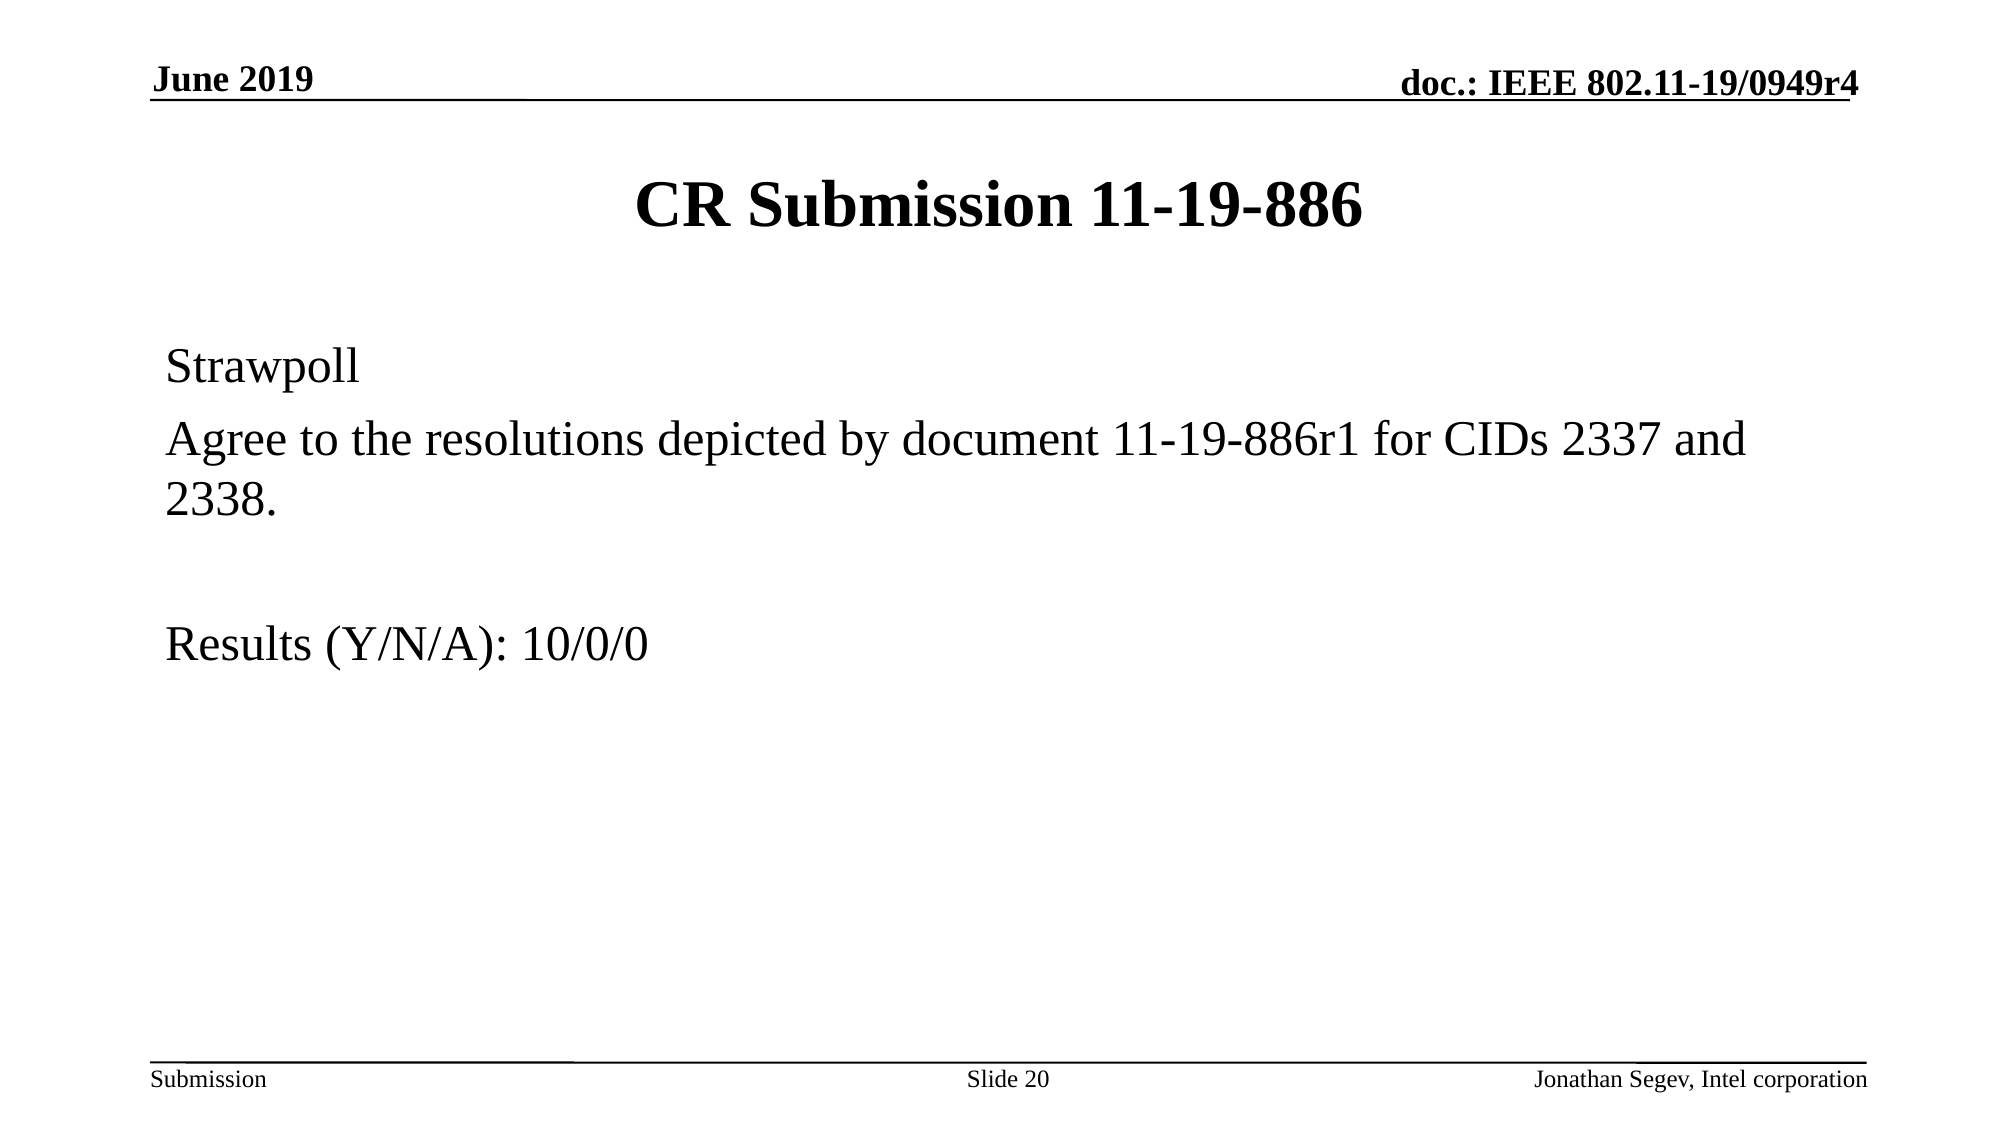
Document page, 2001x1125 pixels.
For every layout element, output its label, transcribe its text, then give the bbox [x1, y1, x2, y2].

title CR Submission 11-19-886 [149, 112, 1850, 288]
list Strawpoll Agree to the resolutions depicted by document 11-19-886r1 for CIDs 2337 and 2338. Results (Y/N/A): 10/0/0 [149, 324, 1850, 1000]
footer Jonathan Segev, Intel corporation [1171, 1061, 1869, 1093]
slide_number Slide 20 [950, 1061, 1067, 1123]
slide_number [152, 54, 563, 100]
